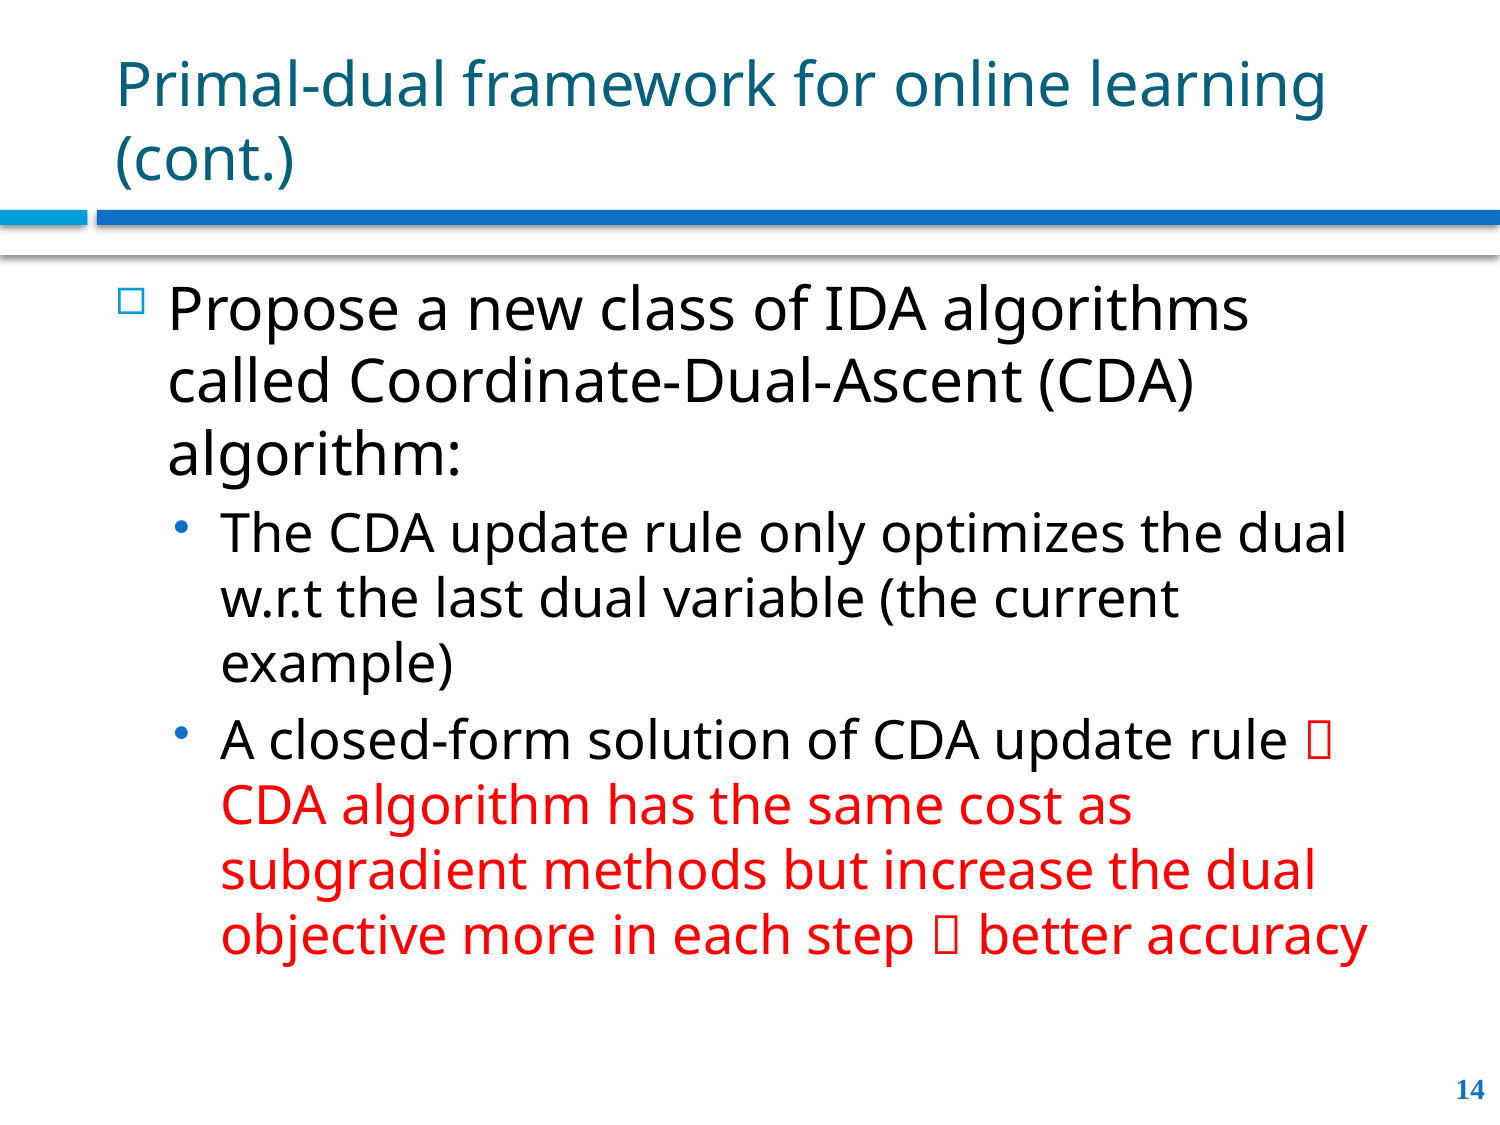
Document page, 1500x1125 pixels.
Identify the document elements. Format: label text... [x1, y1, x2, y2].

list Propose a new class of IDA algorithms called Coordinate-Dual-Ascent (CDA) algorithm: The CDA update rule only optimizes the dual w.r.t the last dual variable (the current example) A closed-form solution of CDA update rule  CDA algorithm has the same cost as subgradient methods but increase the dual objective more in each step  better accuracy [100, 262, 1438, 1000]
title Primal-dual framework for online learning (cont.) [100, 37, 1438, 200]
slide_number 14 [1425, 1050, 1500, 1125]
